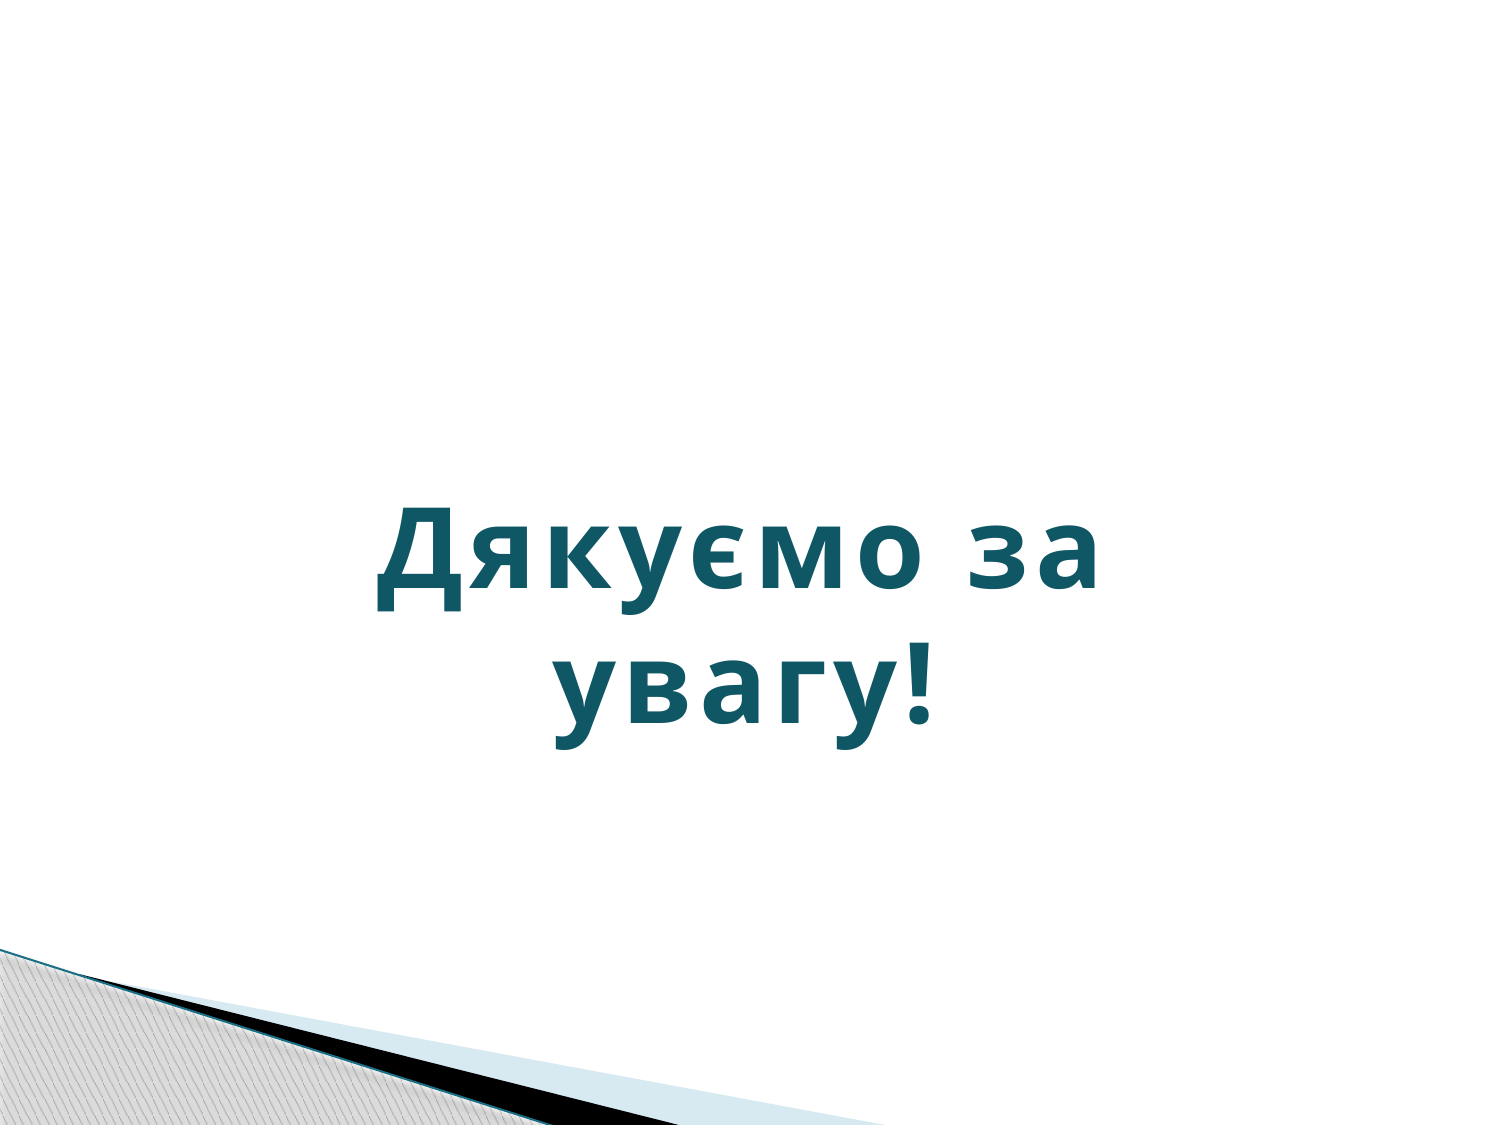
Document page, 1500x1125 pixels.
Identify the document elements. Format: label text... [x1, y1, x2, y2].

text_box Дякуємо за увагу! [175, 468, 1313, 754]
